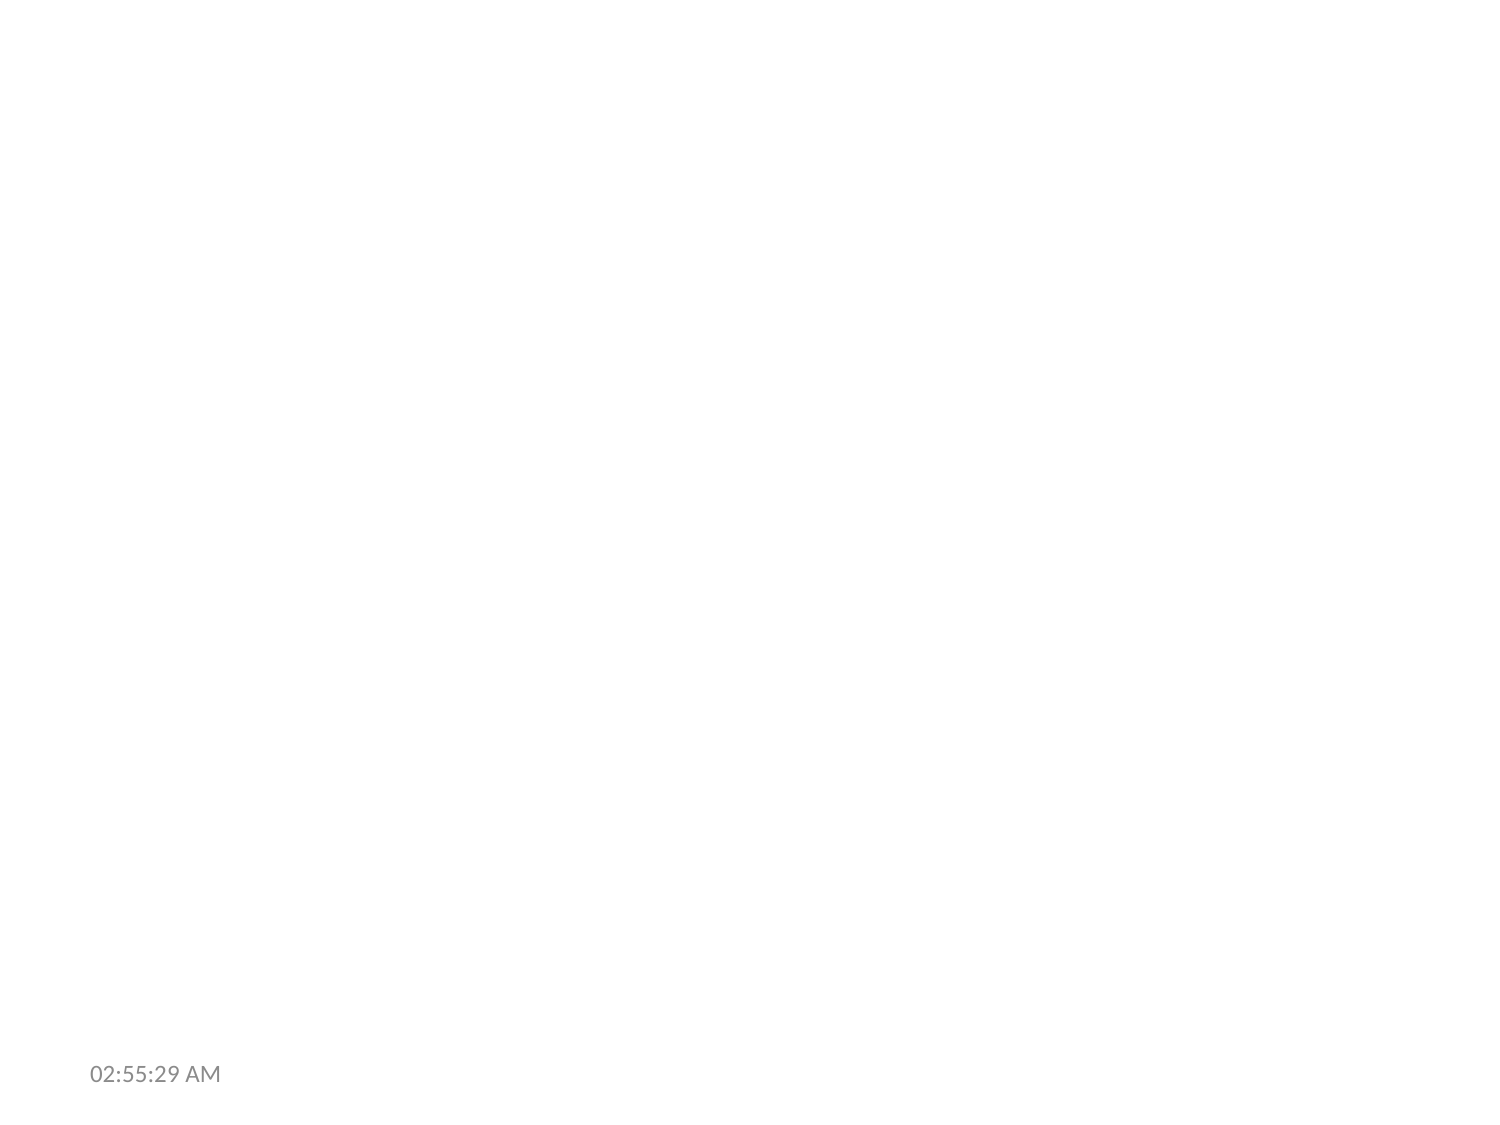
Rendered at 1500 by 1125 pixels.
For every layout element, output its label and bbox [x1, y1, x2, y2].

slide_number [75, 1042, 425, 1103]
